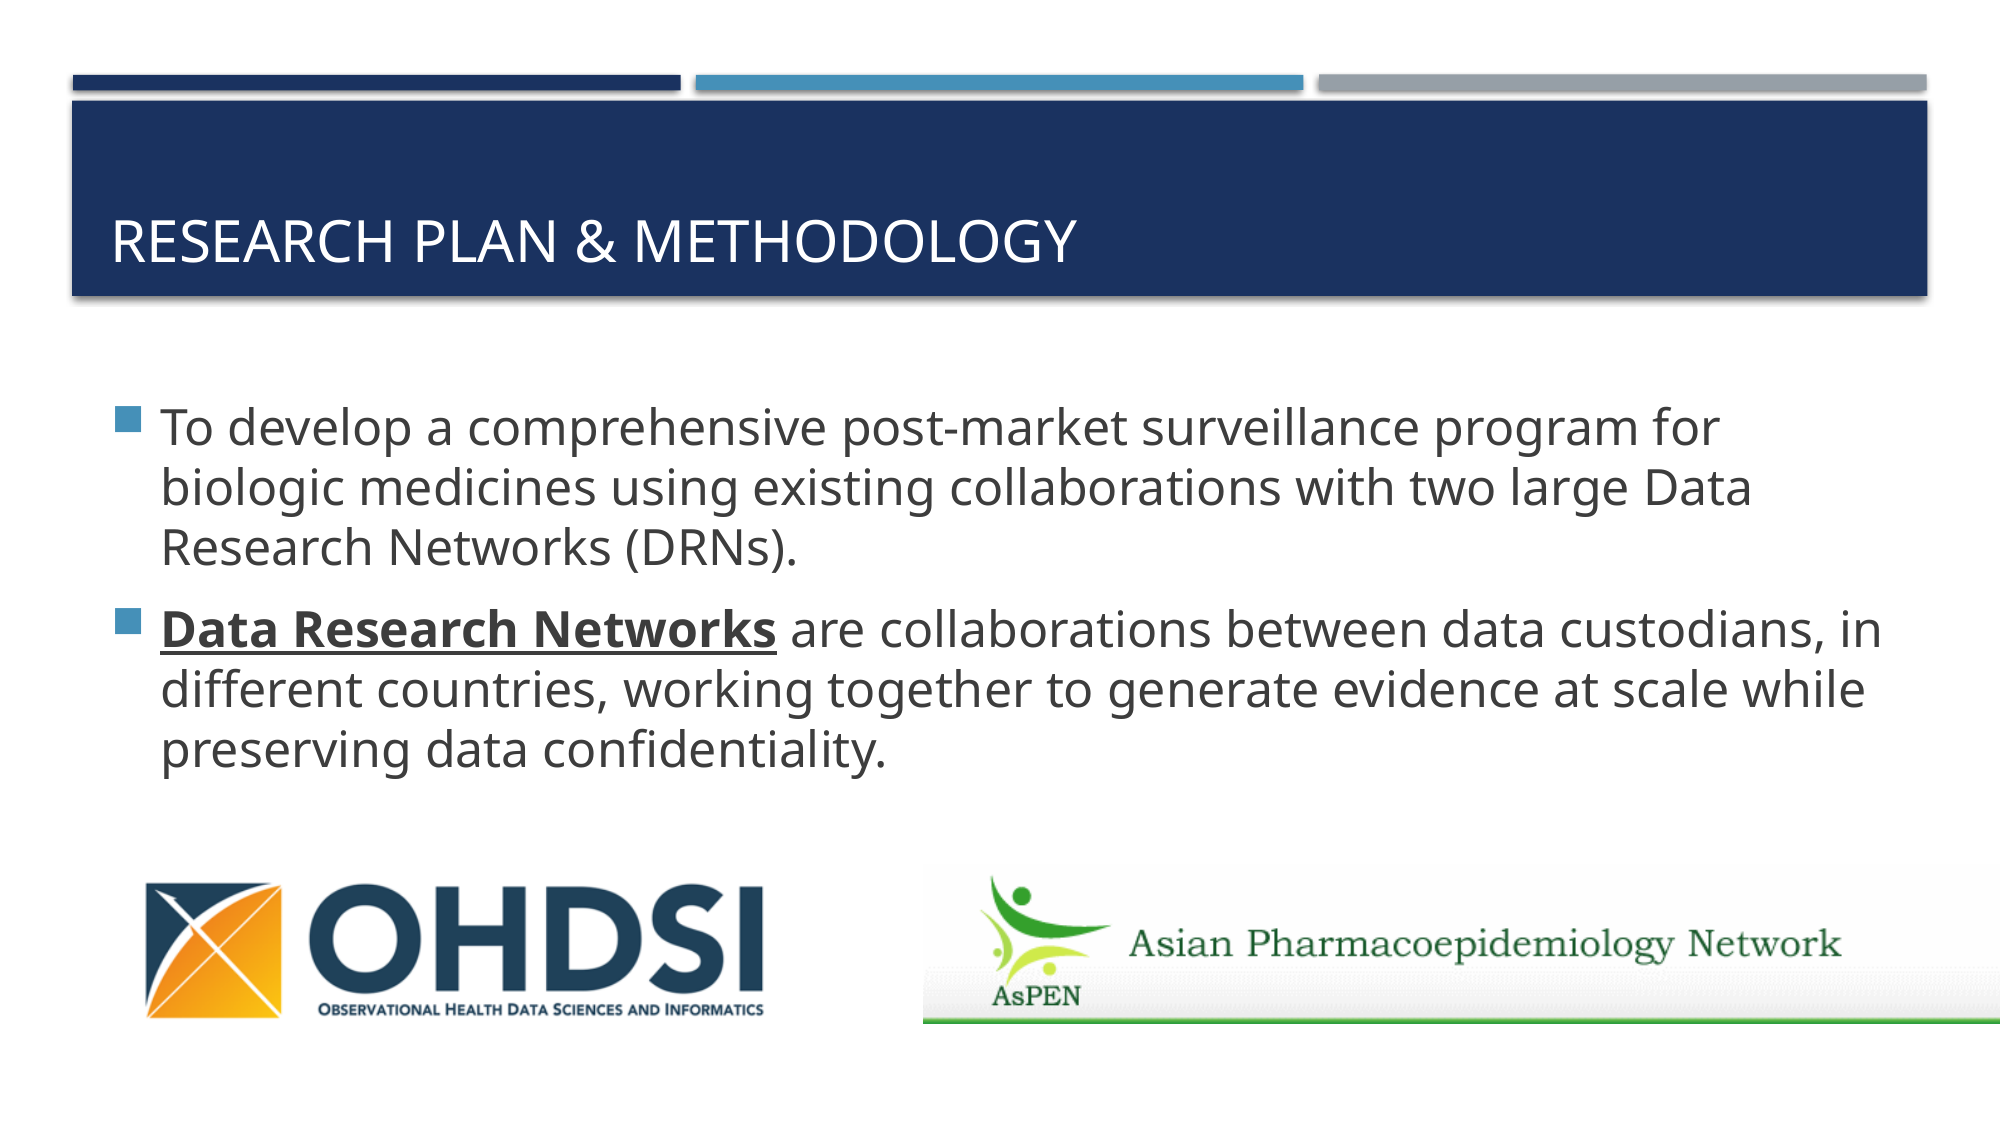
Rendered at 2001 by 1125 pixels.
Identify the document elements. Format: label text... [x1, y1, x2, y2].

picture [923, 864, 2000, 1025]
title RESEARCH PLAN & METHODOLOGY [95, 115, 1905, 282]
picture [113, 857, 795, 1031]
list To develop a comprehensive post-market surveillance program for biologic medicines using existing collaborations with two large Data Research Networks (DRNs). Data Research Networks are collaborations between data custodians, in different countries, working together to generate evidence at scale while preserving data confidentiality. [95, 317, 1905, 921]
